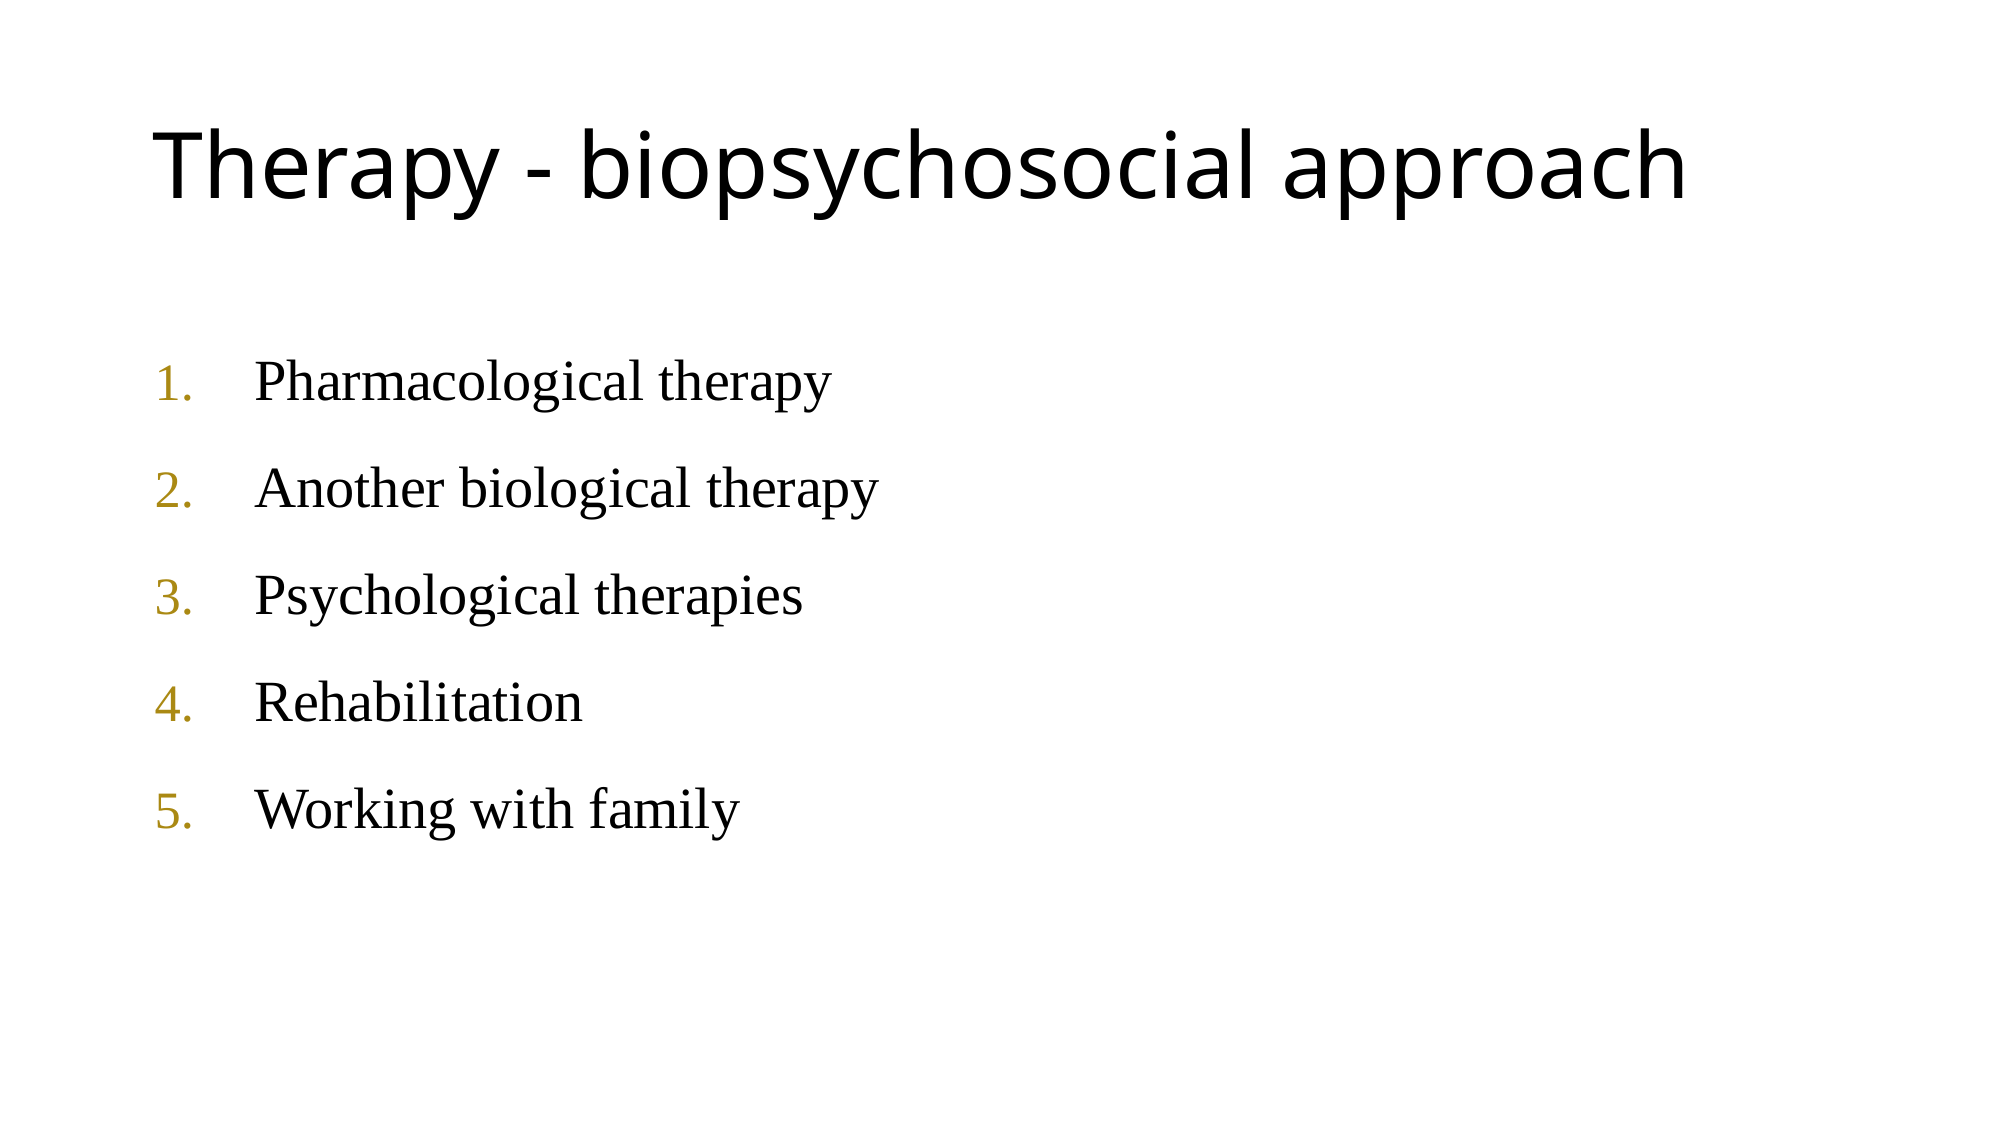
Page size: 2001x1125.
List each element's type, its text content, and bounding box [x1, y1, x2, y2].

list Pharmacological therapy Another biological therapy Psychological therapies Rehabilitation Working with family [137, 299, 1863, 1014]
title Therapy - biopsychosocial approach [137, 59, 1863, 278]
